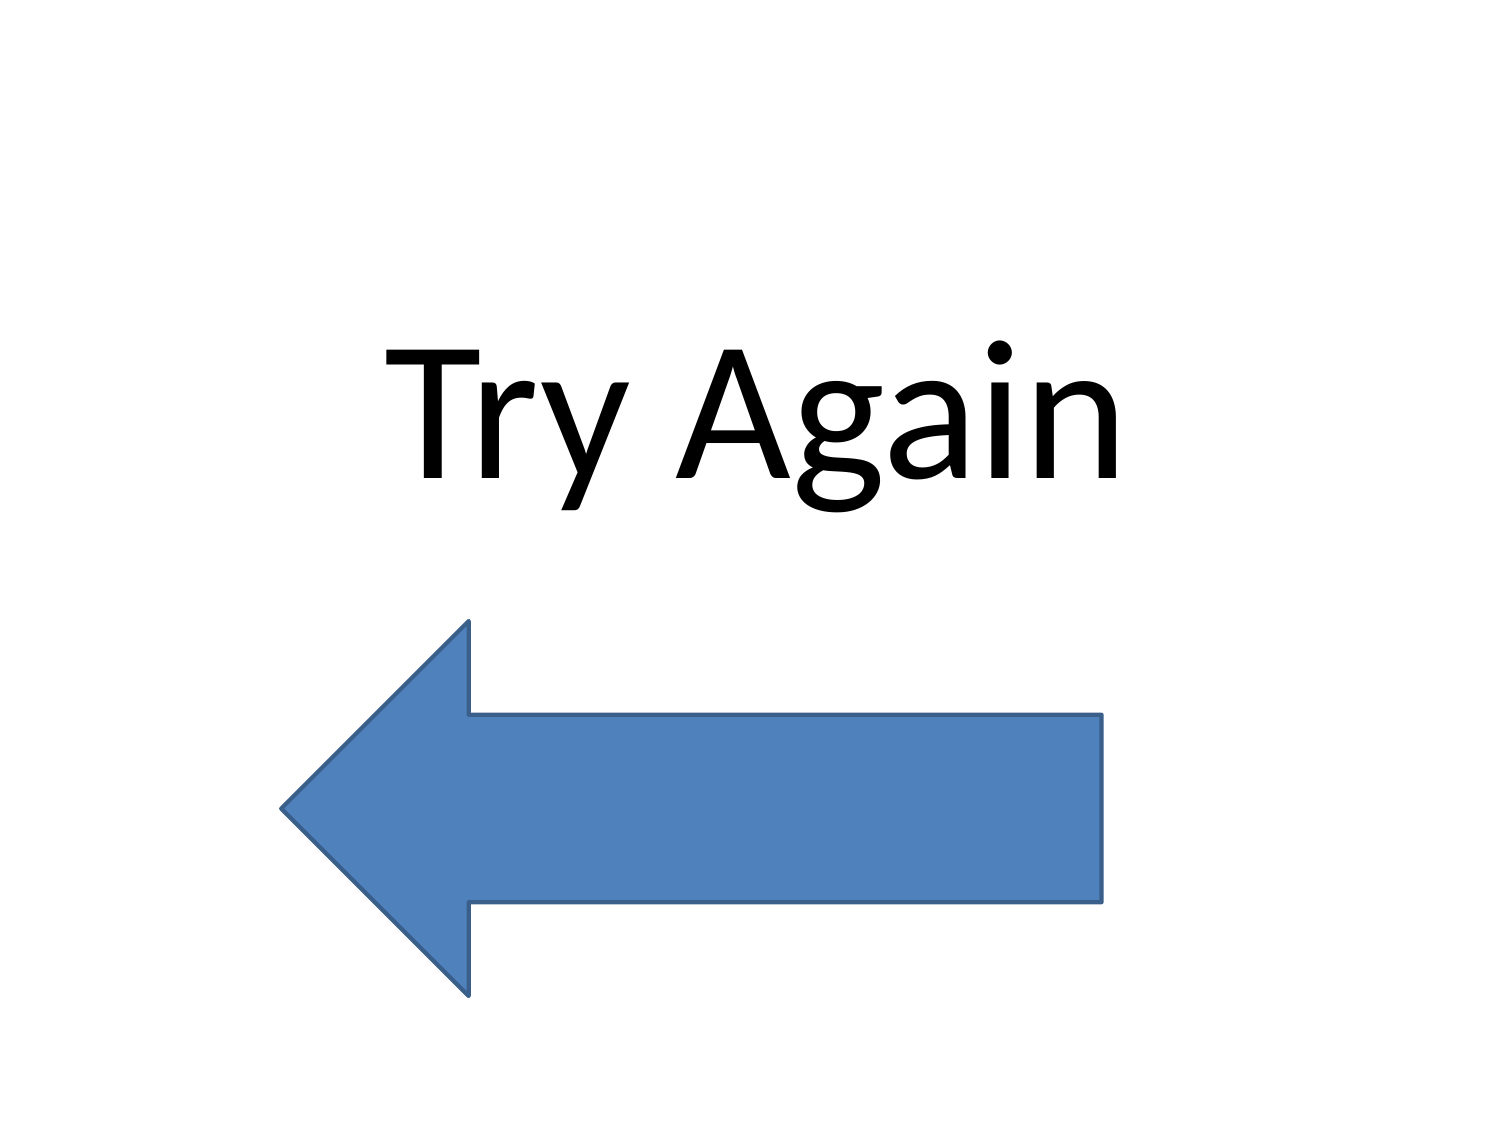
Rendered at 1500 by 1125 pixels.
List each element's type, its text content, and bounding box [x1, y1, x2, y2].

title Try Again [82, 304, 1432, 493]
text_box [279, 619, 1104, 998]
